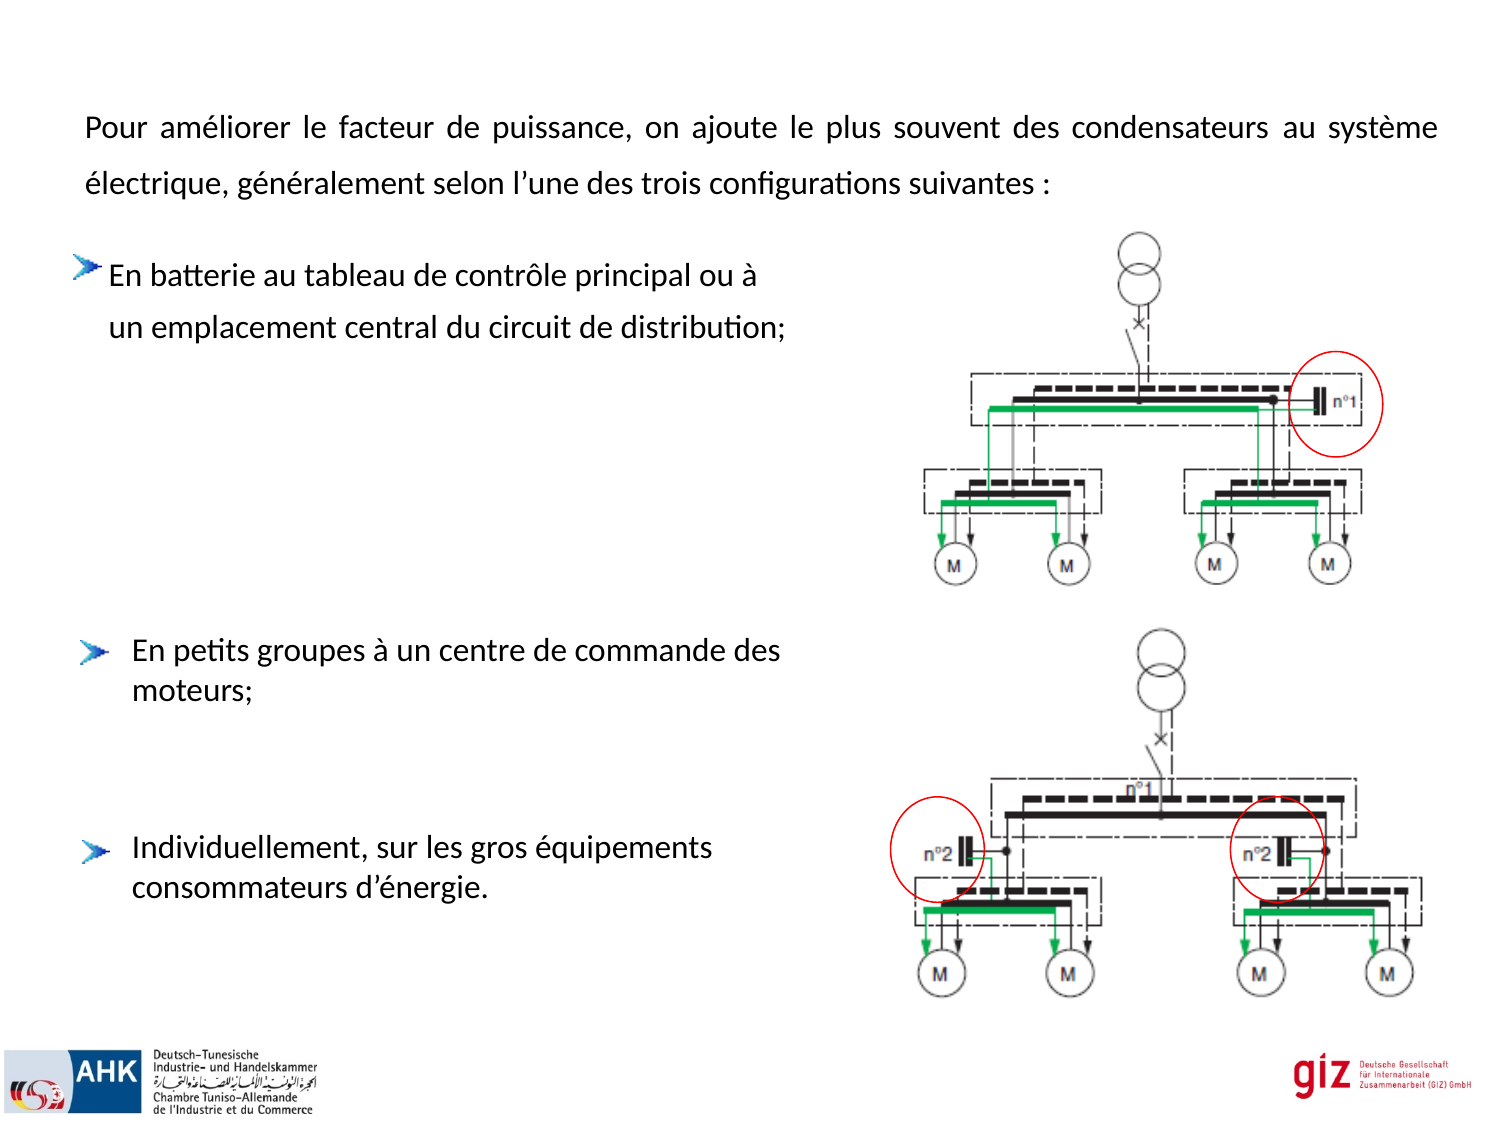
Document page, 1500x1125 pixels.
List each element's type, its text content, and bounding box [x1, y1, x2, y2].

picture [80, 640, 109, 665]
picture [3, 1049, 317, 1114]
text_box Individuellement, sur les gros équipements consommateurs d’énergie. [117, 818, 814, 913]
picture [81, 840, 110, 865]
text_box En batterie au tableau de contrôle principal ou à un emplacement central du circuit de distribution; [93, 234, 809, 353]
picture [1275, 1031, 1500, 1125]
picture [855, 210, 1411, 596]
text_box Pour améliorer le facteur de puissance, on ajoute le plus souvent des condensateurs au système électrique, généralement selon l’une des trois configurations suivantes : [70, 81, 1454, 209]
picture [73, 254, 102, 280]
picture [890, 620, 1444, 1008]
text_box En petits groupes à un centre de commande des moteurs; [117, 621, 888, 716]
